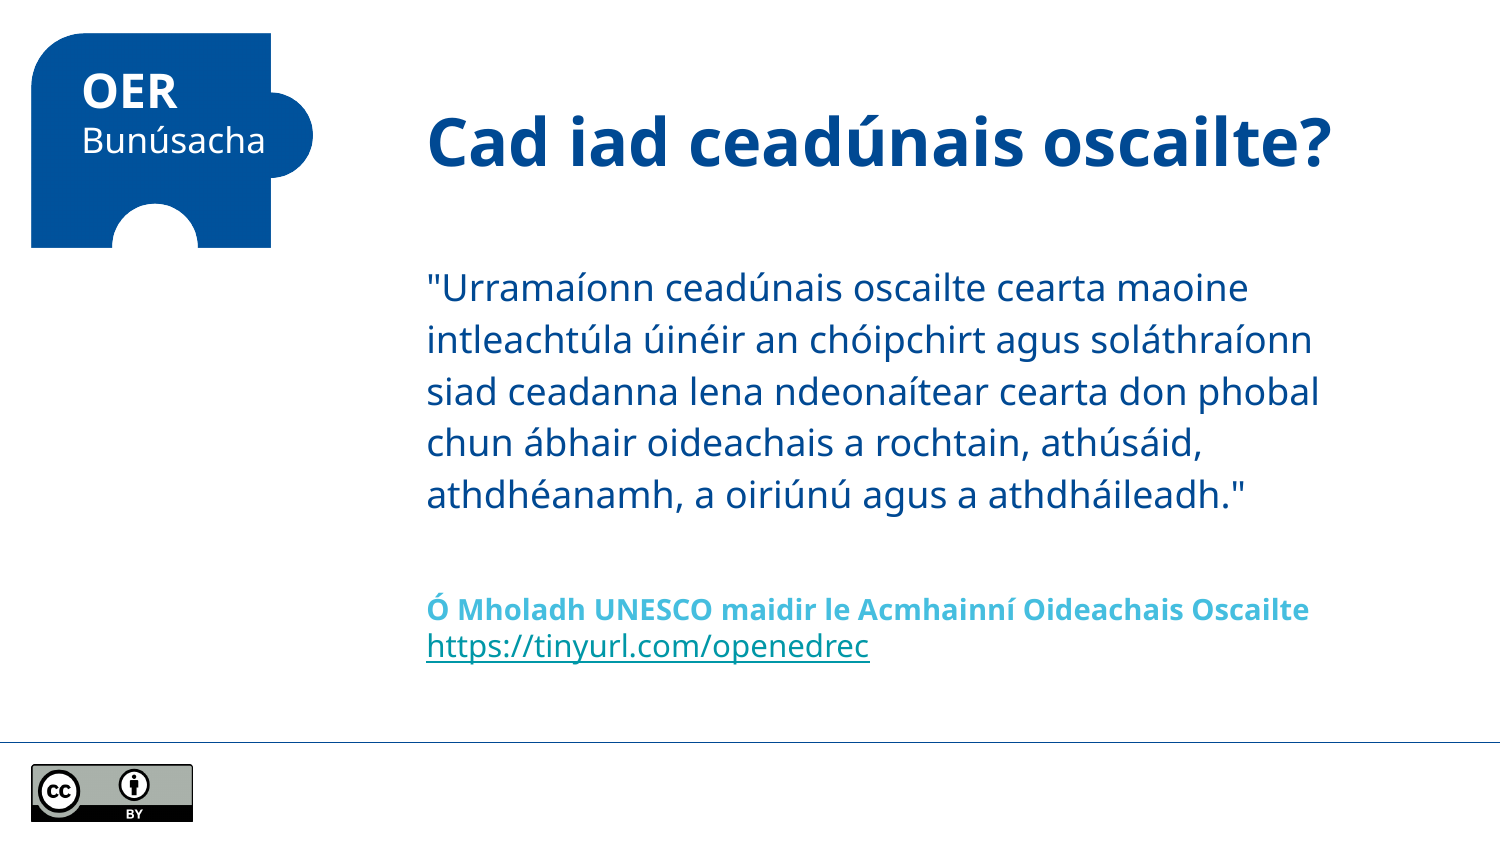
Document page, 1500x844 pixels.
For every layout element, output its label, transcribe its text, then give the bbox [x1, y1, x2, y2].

text_box [0, 750, 1500, 844]
text_box OER Bunúsacha [315, 41, 683, 179]
text_box Ó Mholadh UNESCO maidir le Acmhainní Oideachais Oscailte https://tinyurl.com/openedrec [411, 576, 1476, 685]
text_box "Urramaíonn ceadúnais oscailte cearta maoine intleachtúla úinéir an chóipchirt agus soláthraíonn siad ceadanna lena ndeonaítear cearta don phobal chun ábhair oideachais a rochtain, athúsáid, athdhéanamh, a oiriúnú agus a athdháileadh." [411, 242, 1343, 531]
picture [31, 764, 193, 822]
picture [31, 33, 313, 248]
text_box Cad iad ceadúnais oscailte? [411, 85, 1402, 195]
